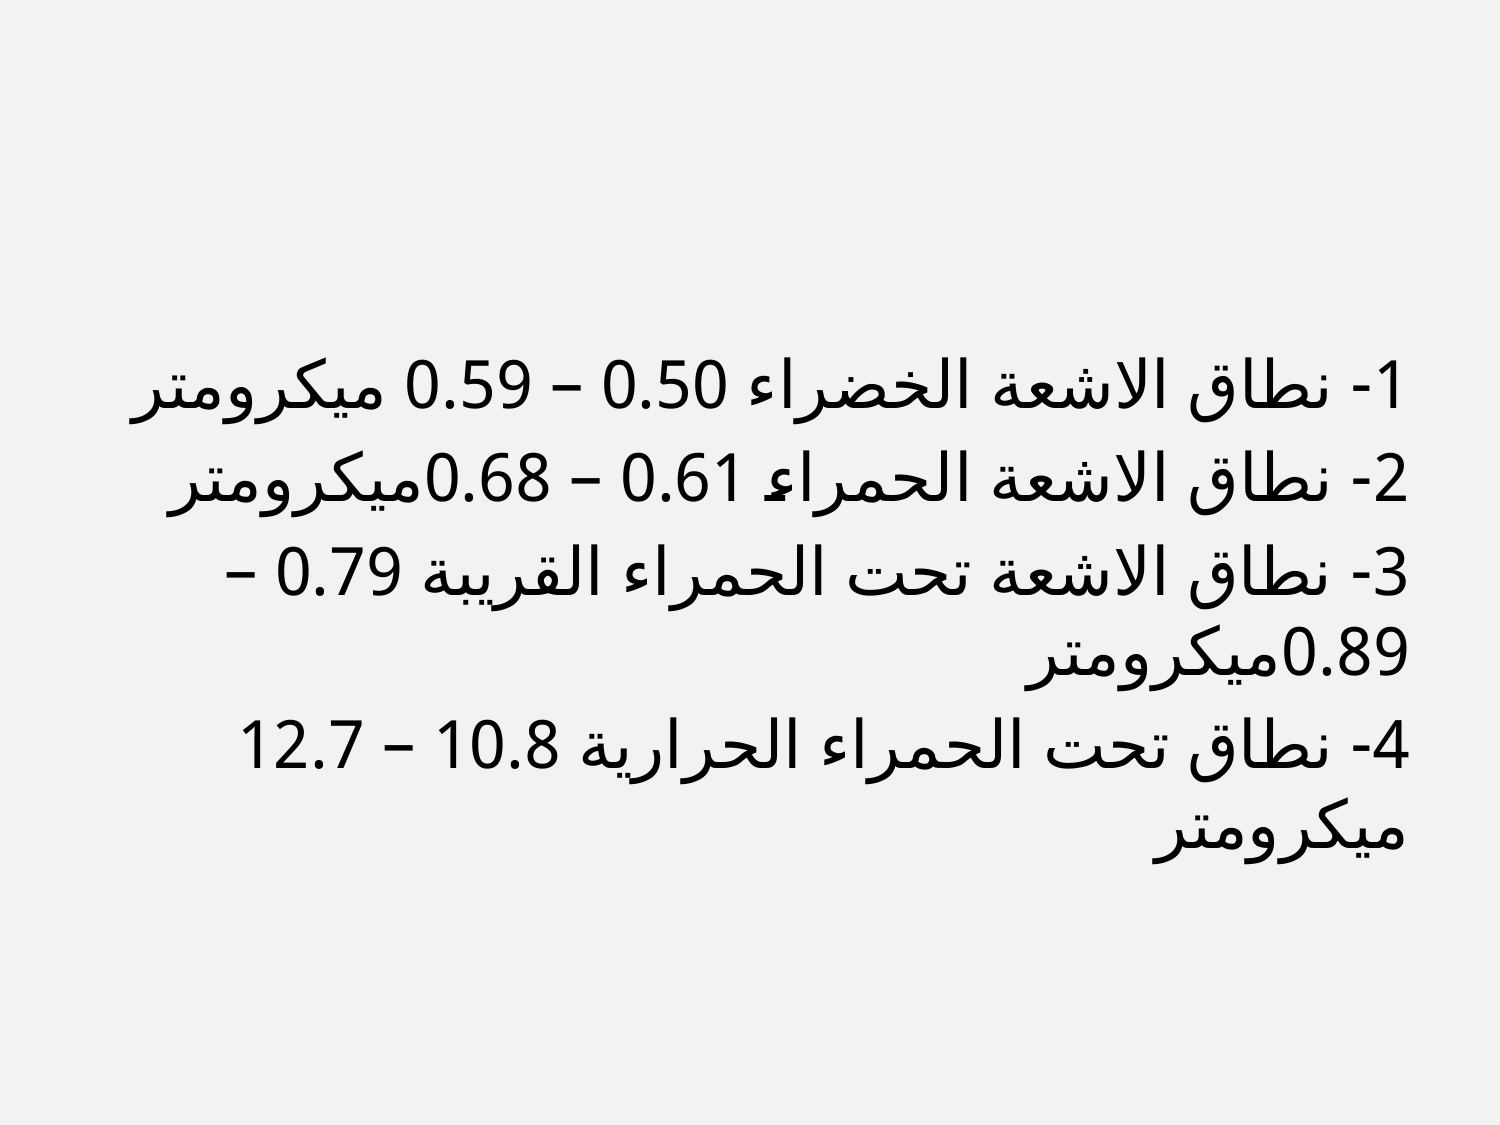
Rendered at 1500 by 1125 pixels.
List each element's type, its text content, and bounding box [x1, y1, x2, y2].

list 1- نطاق الاشعة الخضراء 0.50 – 0.59 ميكرومتر 2- نطاق الاشعة الحمراء 0.61 – 0.68ميكرومتر 3- نطاق الاشعة تحت الحمراء القريبة 0.79 – 0.89ميكرومتر 4- نطاق تحت الحمراء الحرارية 10.8 – 12.7 ميكرومتر [75, 54, 1425, 1005]
